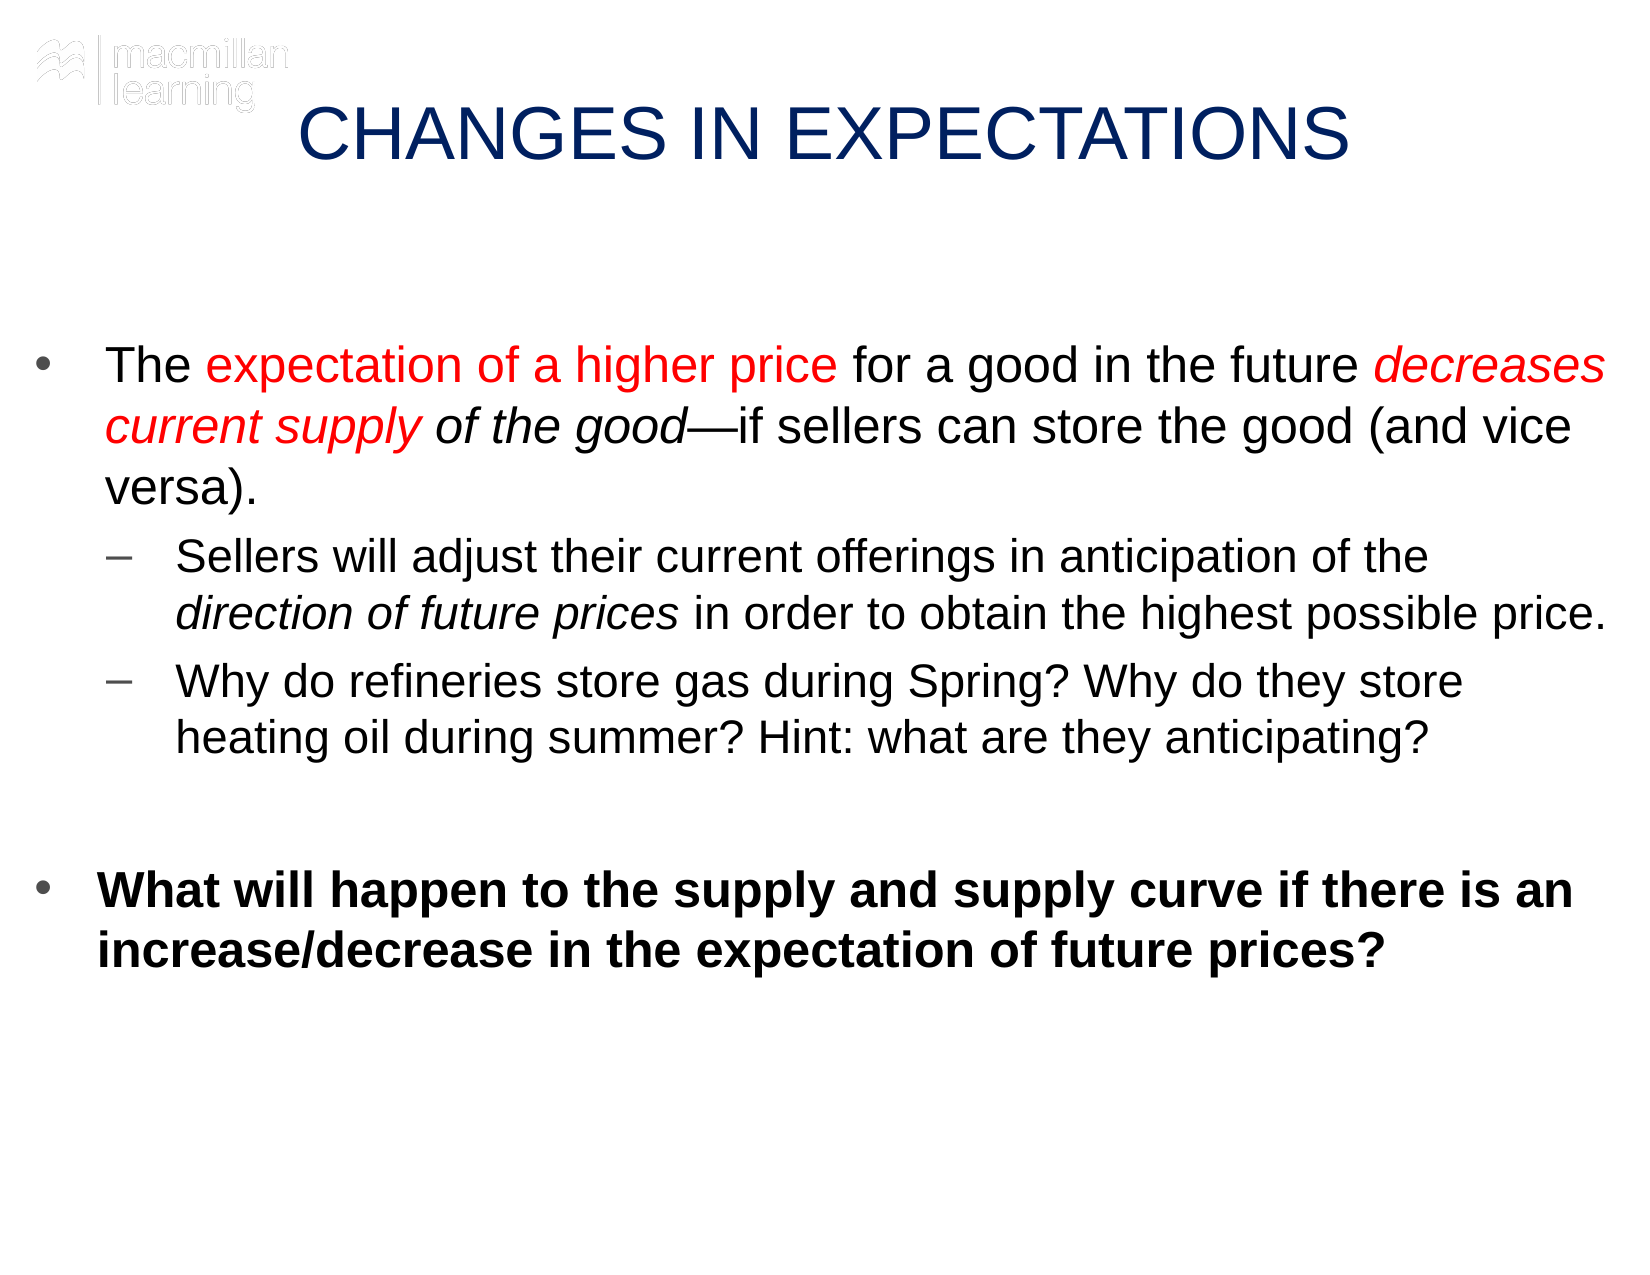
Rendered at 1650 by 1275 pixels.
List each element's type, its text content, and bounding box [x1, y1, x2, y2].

title CHANGES IN EXPECTATIONS [0, 62, 1650, 197]
list The expectation of a higher price for a good in the future decreases current supply of the good—if sellers can store the good (and vice versa). Sellers will adjust their current offerings in anticipation of the direction of future prices in order to obtain the highest possible price. Why do refineries store gas during Spring? Why do they store heating oil during summer? Hint: what are they anticipating? What will happen to the supply and supply curve if there is an increase/decrease in the expectation of future prices? [19, 317, 1628, 1054]
picture [37, 35, 288, 62]
